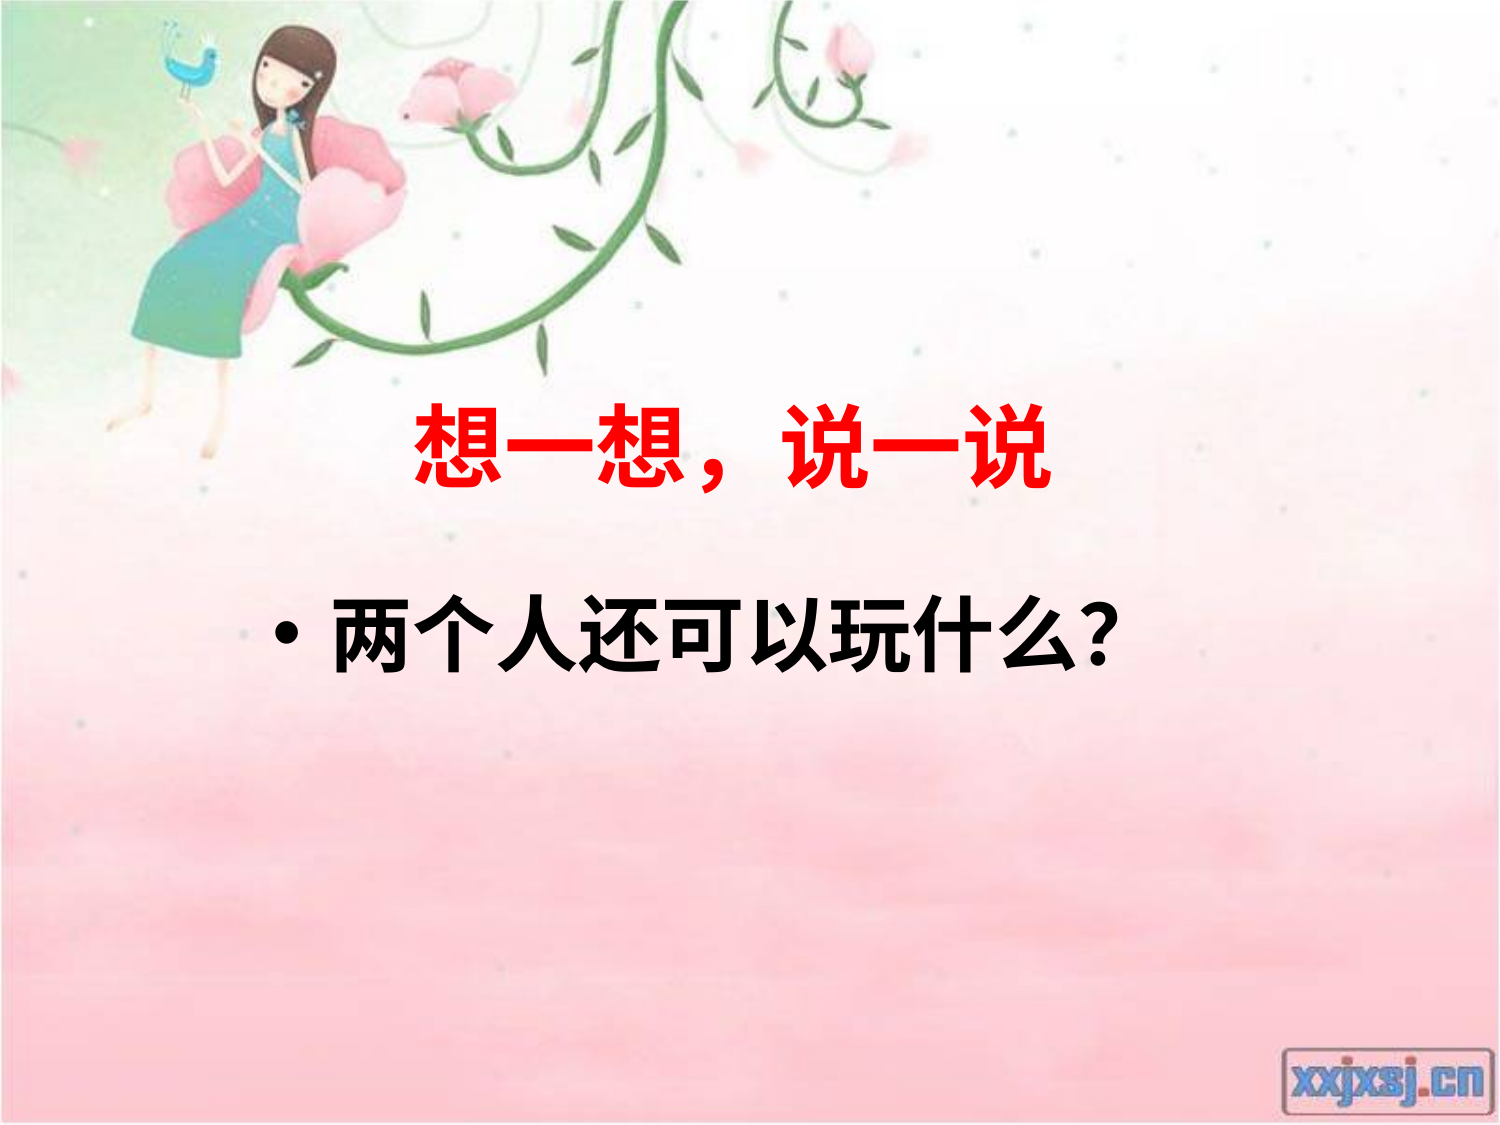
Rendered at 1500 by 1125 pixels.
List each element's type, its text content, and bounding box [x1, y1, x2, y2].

list 两个人还可以玩什么？ [257, 574, 1290, 821]
picture [0, 0, 1500, 1125]
title 想一想，说一说 [58, 351, 1409, 539]
